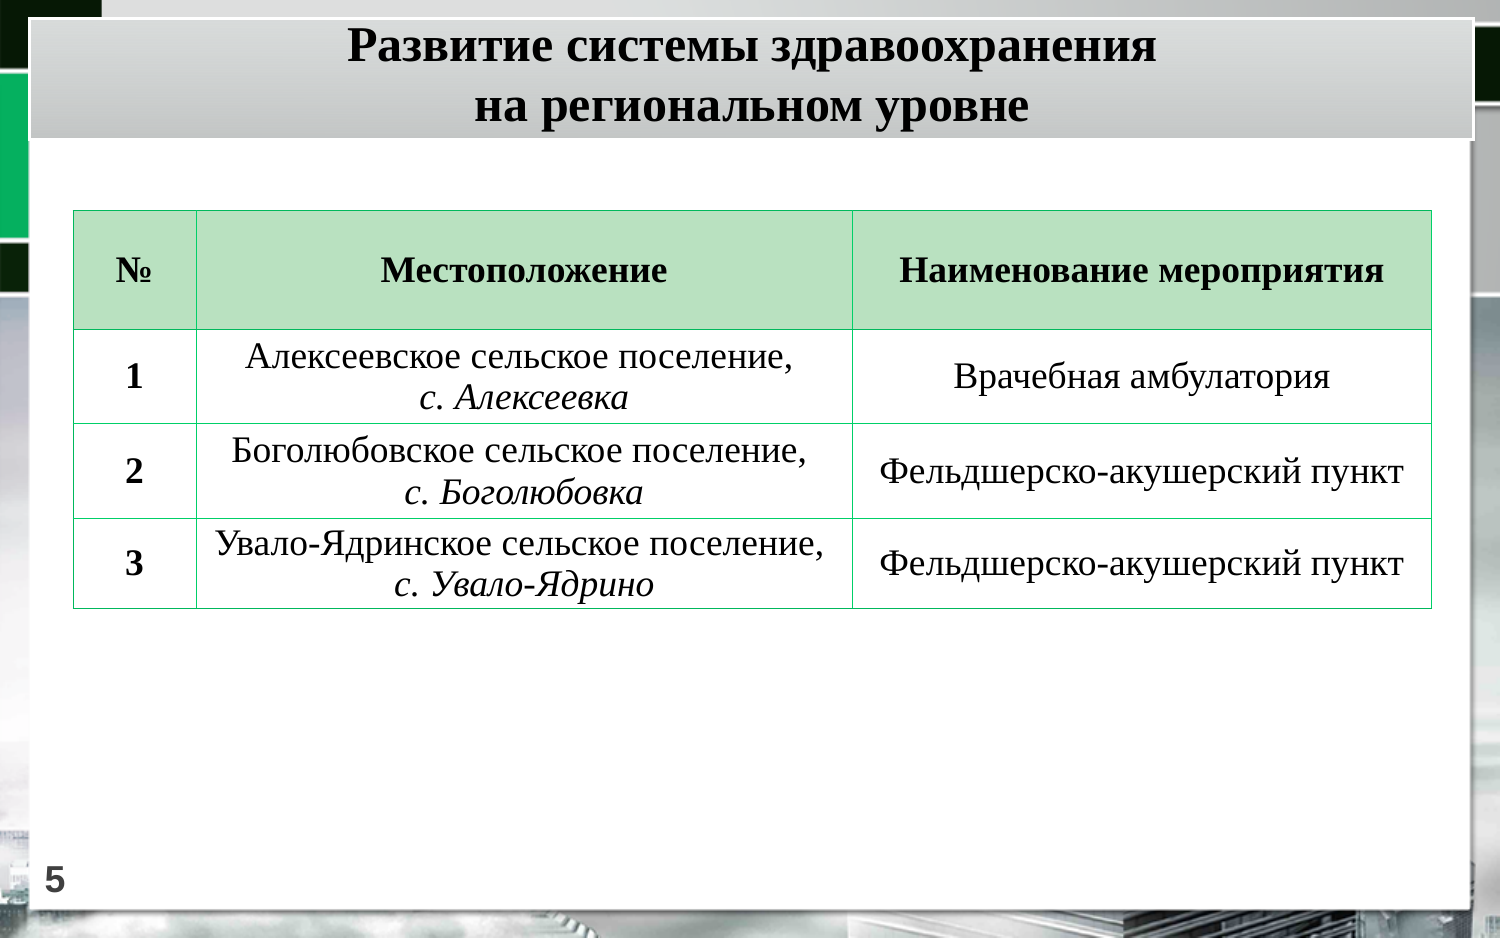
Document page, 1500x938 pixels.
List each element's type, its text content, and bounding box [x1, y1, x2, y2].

table_header № [74, 211, 196, 329]
table_cell 1 [74, 330, 196, 423]
table_cell Увало-Ядринское сельское поселение, с. Увало-Ядрино [197, 519, 852, 608]
text_box 5 [29, 847, 81, 908]
table_cell Врачебная амбулатория [853, 330, 1431, 423]
table_cell 2 [74, 424, 196, 518]
text_box Развитие системы здравоохранения на региональном уровне [32, 4, 1473, 19]
table_cell Алексеевское сельское поселение, с. Алексеевка [197, 330, 852, 423]
table_cell Фельдшерско-акушерский пункт [853, 424, 1431, 518]
table_header Местоположение [197, 211, 852, 329]
table_cell Фельдшерско-акушерский пункт [853, 519, 1431, 608]
table_cell Боголюбовское сельское поселение, с. Боголюбовка [197, 424, 852, 518]
table_cell 3 [74, 519, 196, 608]
table_header Наименование мероприятия [853, 211, 1431, 329]
picture [0, 0, 1500, 938]
